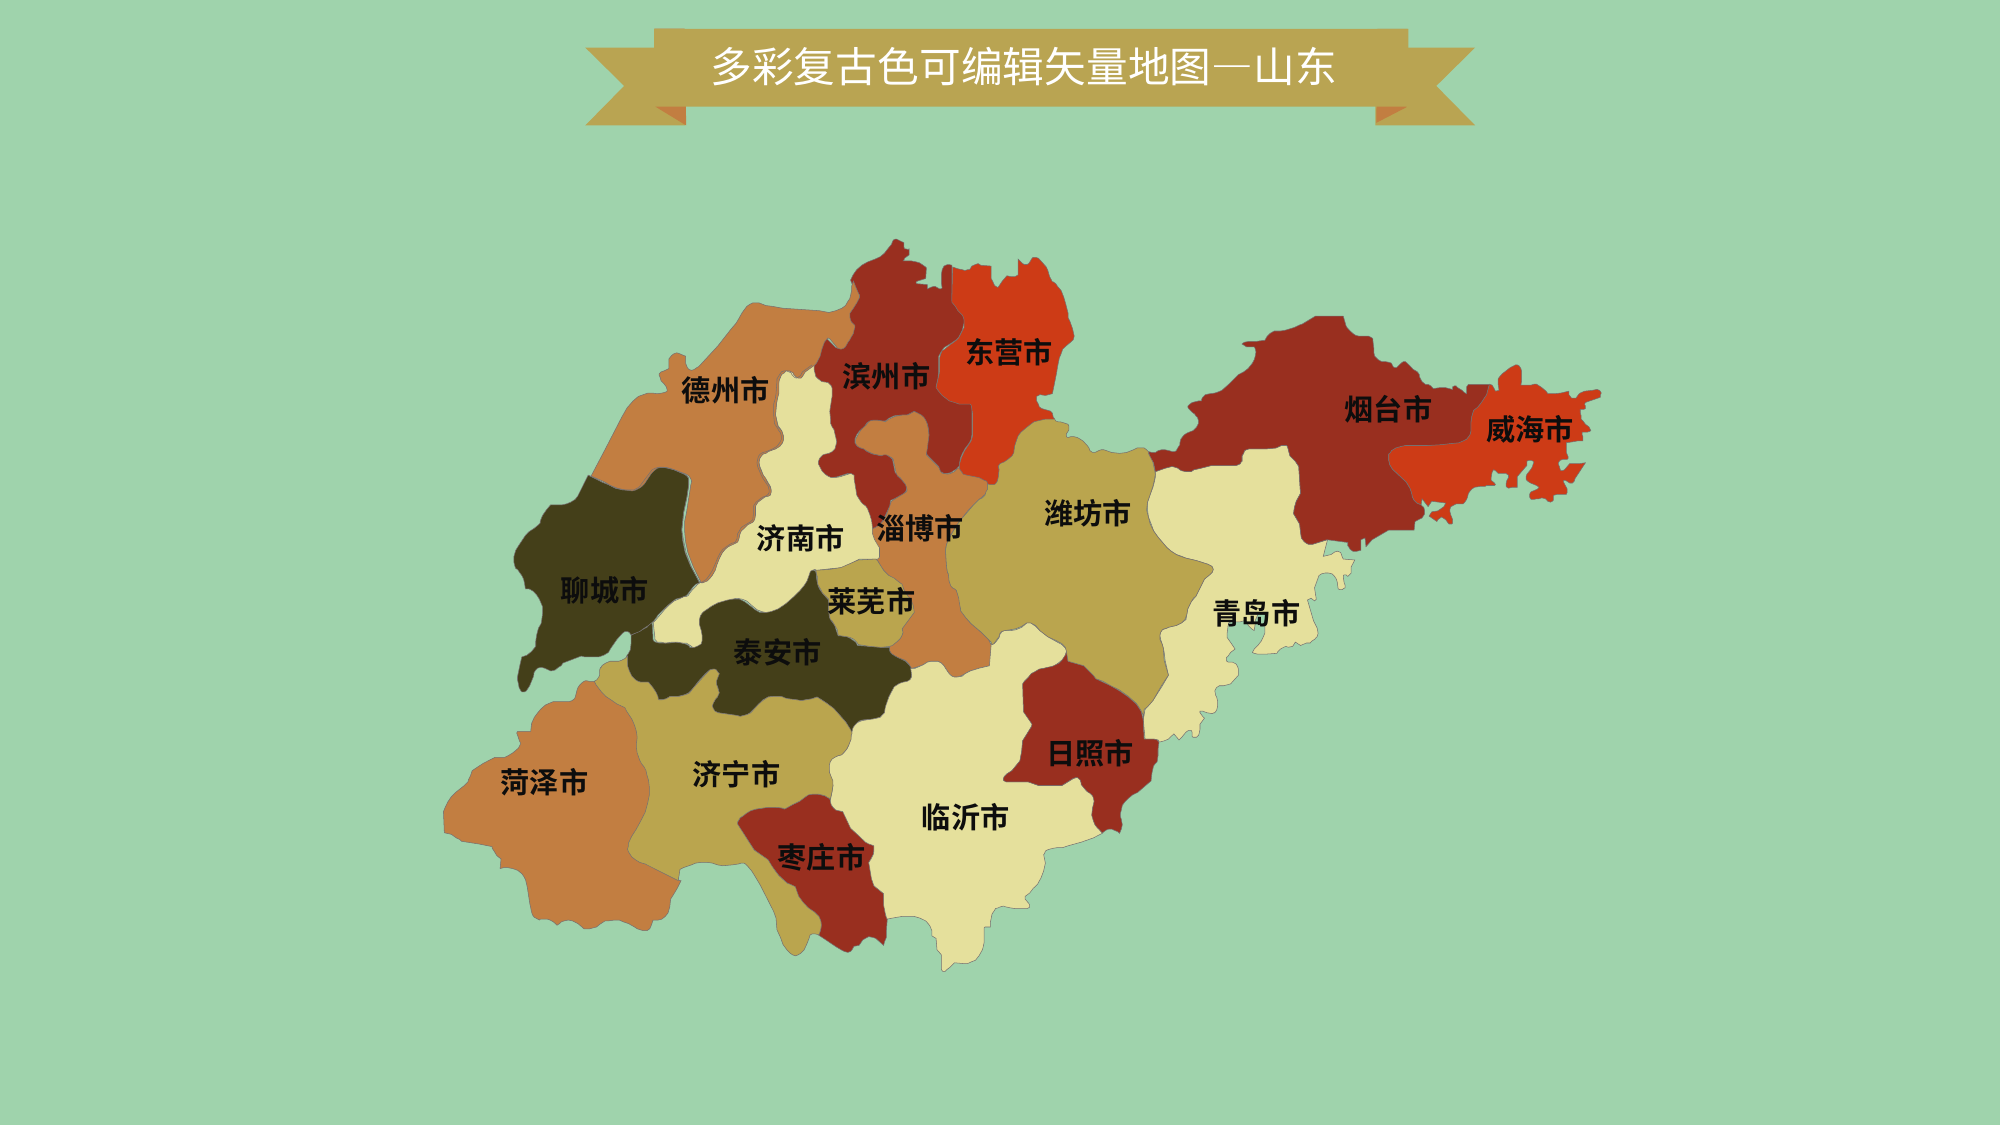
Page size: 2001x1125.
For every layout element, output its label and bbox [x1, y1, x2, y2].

text_box [950, 256, 1074, 327]
text_box [484, 327, 1591, 882]
text_box [757, 882, 823, 957]
text_box [871, 882, 1040, 973]
text_box [1591, 388, 1603, 402]
text_box [1292, 315, 1348, 327]
text_box [849, 238, 963, 327]
text_box [525, 882, 682, 932]
text_box [442, 761, 484, 847]
text_box [731, 278, 861, 327]
text_box [790, 882, 889, 954]
text_box [585, 28, 1476, 126]
